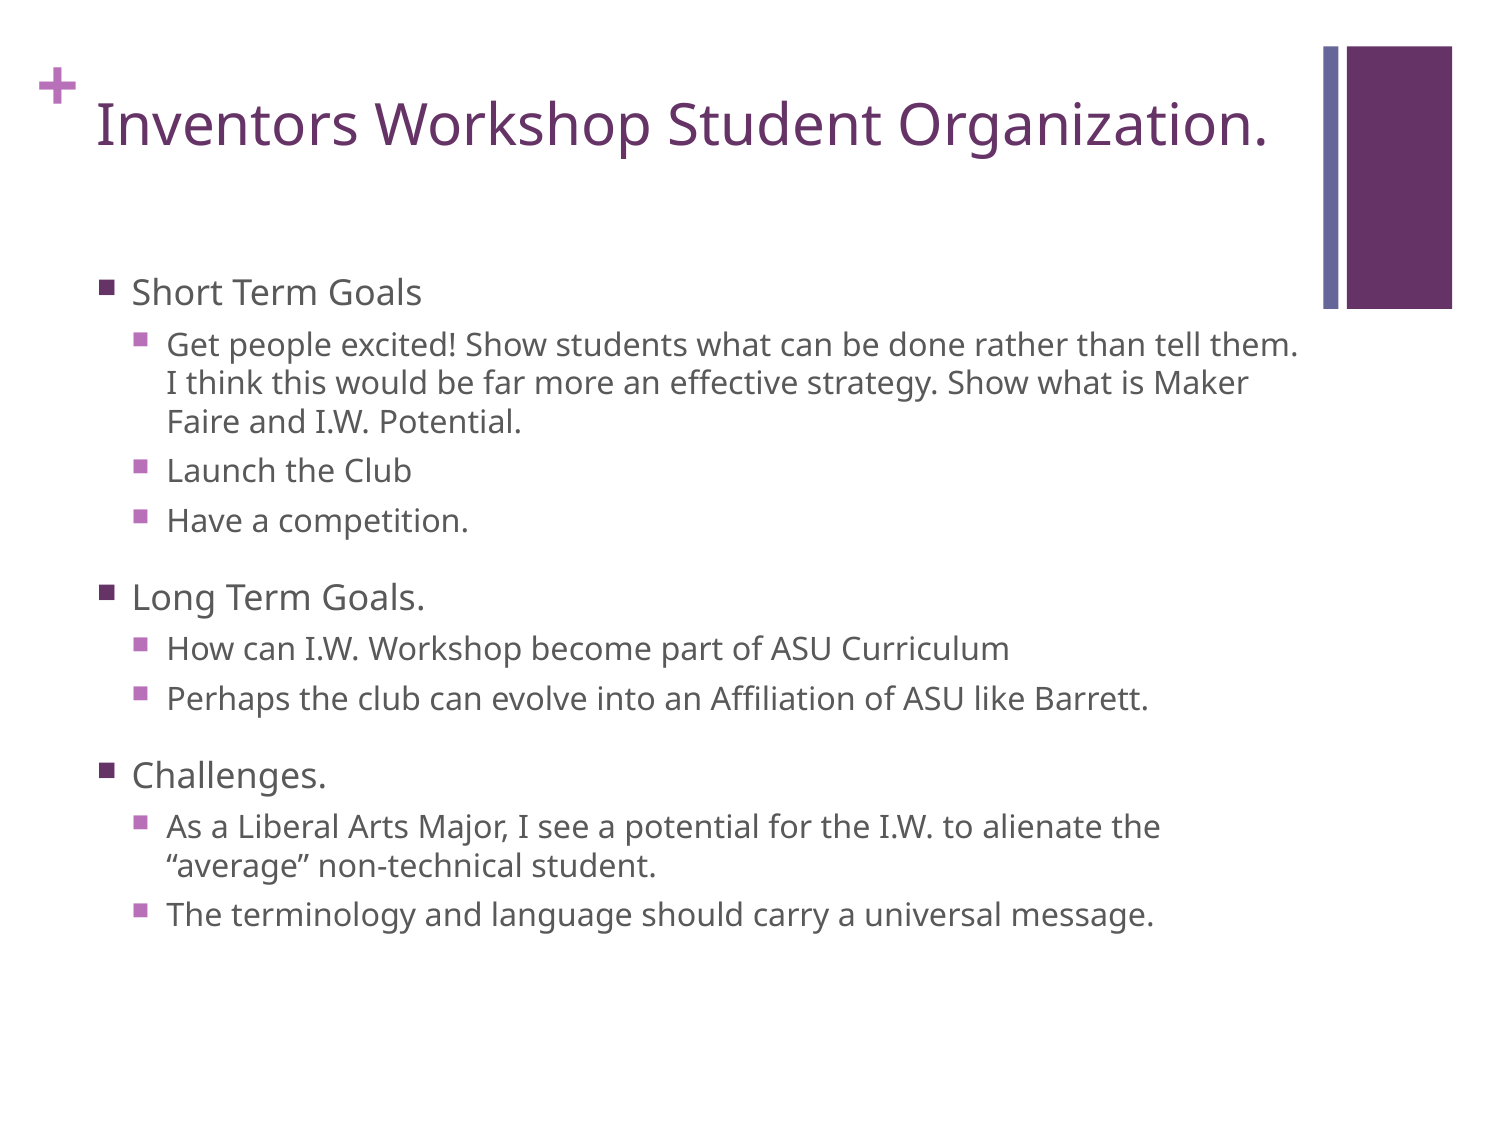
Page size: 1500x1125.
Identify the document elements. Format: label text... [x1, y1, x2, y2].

title Inventors Workshop Student Organization. [81, 79, 1322, 262]
list Short Term Goals Get people excited! Show students what can be done rather than tell them. I think this would be far more an effective strategy. Show what is Maker Faire and I.W. Potential. Launch the Club Have a competition. Long Term Goals. How can I.W. Workshop become part of ASU Curriculum Perhaps the club can evolve into an Affiliation of ASU like Barrett. Challenges. As a Liberal Arts Major, I see a potential for the I.W. to alienate the “average” non-technical student. The terminology and language should carry a universal message. [81, 262, 1322, 943]
